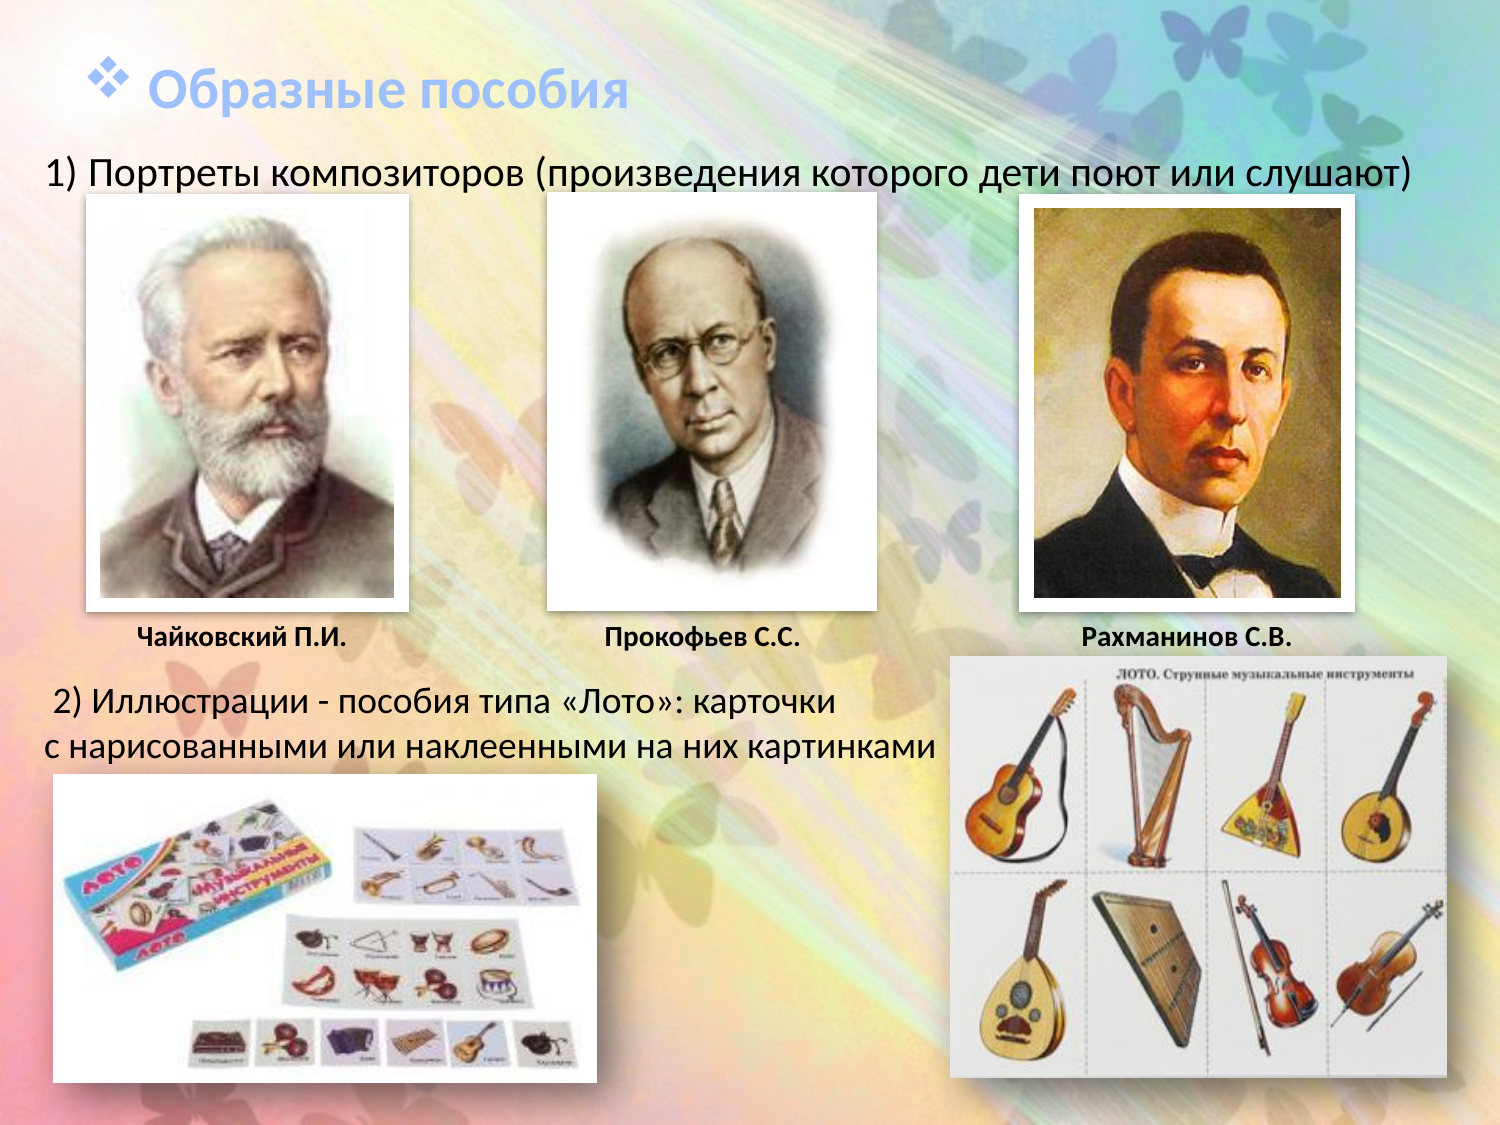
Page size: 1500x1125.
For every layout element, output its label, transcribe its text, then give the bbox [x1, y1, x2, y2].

picture [561, 205, 863, 597]
picture [52, 773, 597, 1083]
text_box 2) Иллюстрации - пособия типа «Лото»: карточки с нарисованными или наклеенными на них картинками [29, 668, 941, 774]
text_box Образные пособия [67, 42, 646, 128]
text_box Портреты композиторов (произведения которого дети поют или слушают) [29, 137, 1447, 202]
text_box Прокофьев С.С. [572, 609, 833, 660]
picture [950, 656, 1448, 1078]
text_box Рахманинов С.В. [1045, 609, 1329, 639]
picture [100, 207, 395, 599]
picture [1033, 207, 1341, 599]
text_box Чайковский П.И. [112, 609, 372, 660]
